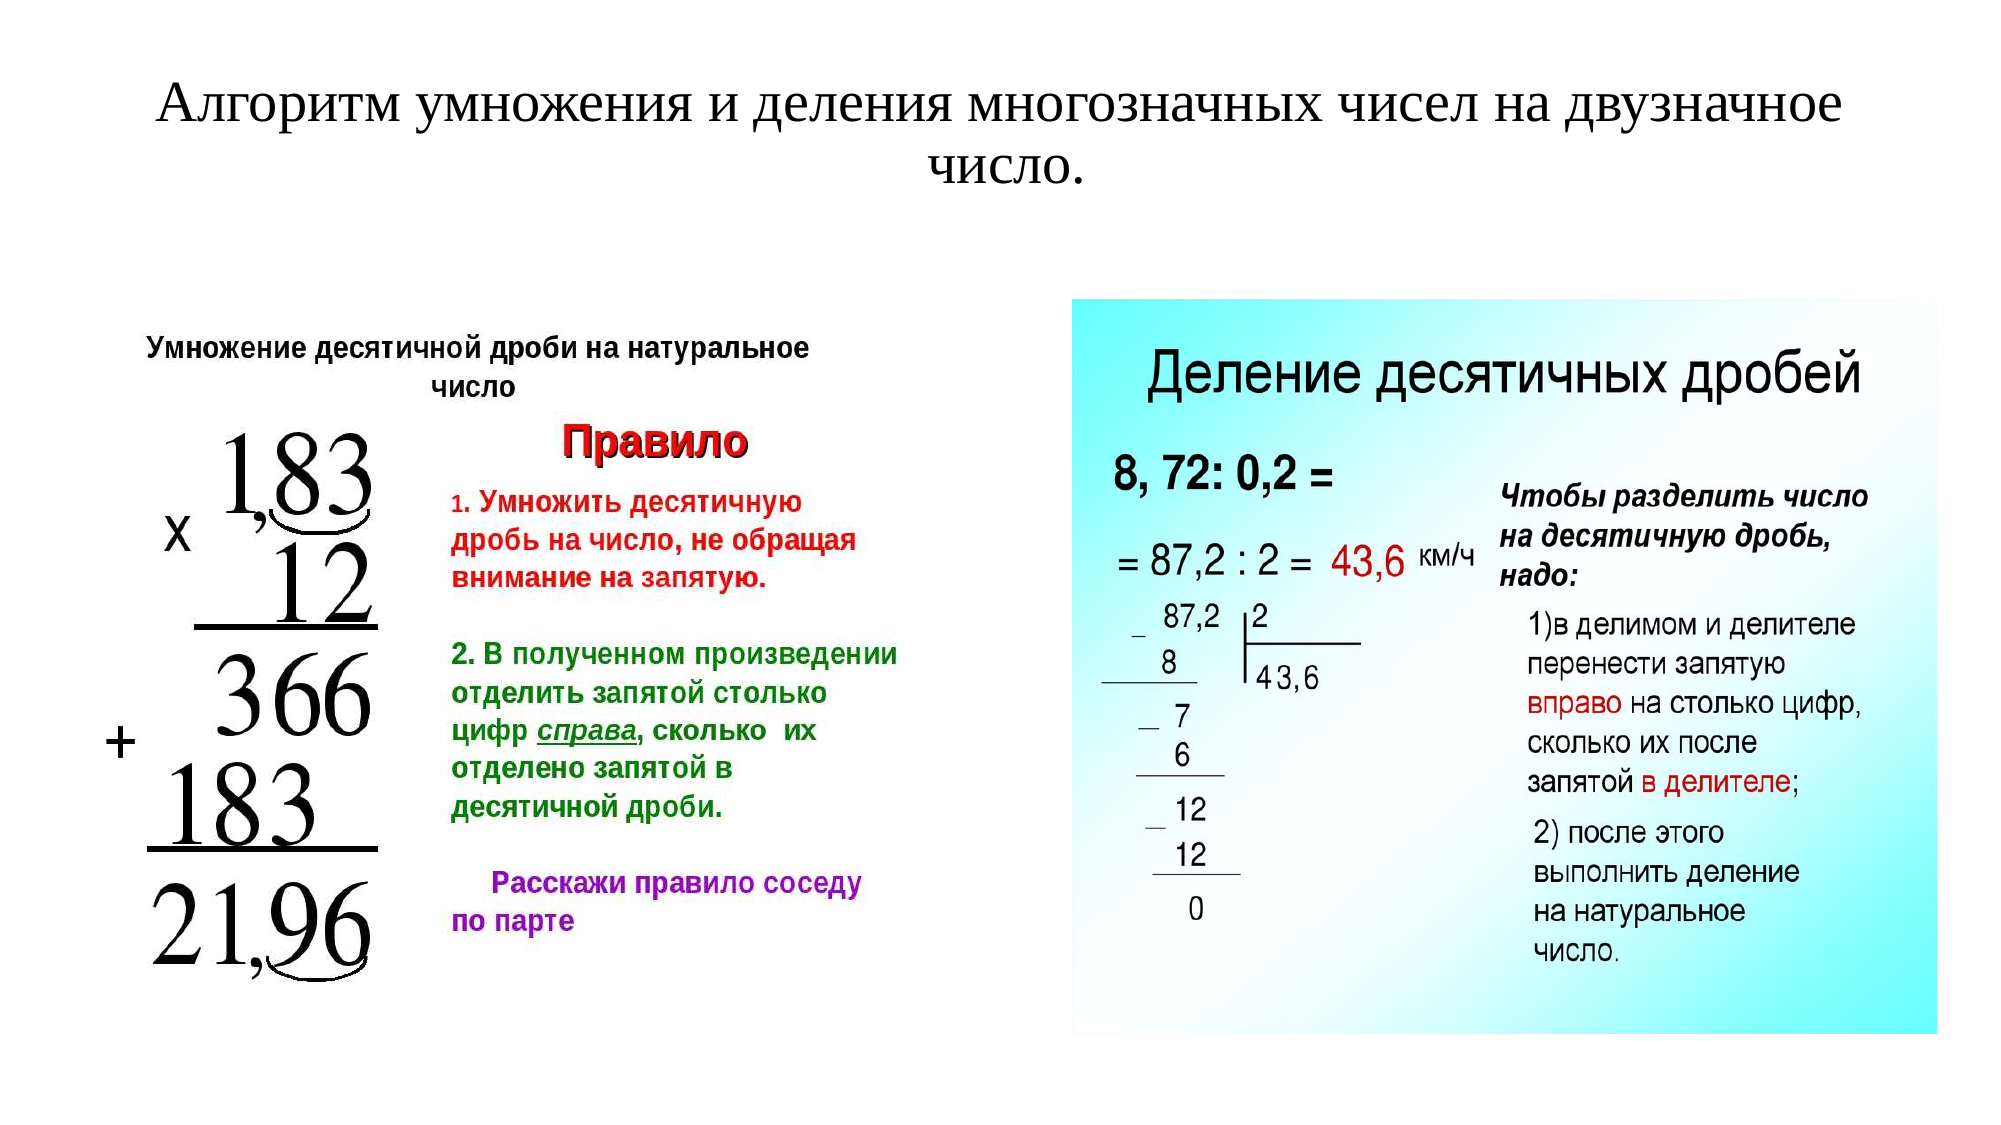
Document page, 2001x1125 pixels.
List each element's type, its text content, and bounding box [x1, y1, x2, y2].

title Алгоритм умножения и деления многозначных чисел на двузначное число. [137, 59, 1863, 278]
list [68, 299, 926, 1014]
picture [1072, 299, 1937, 1035]
